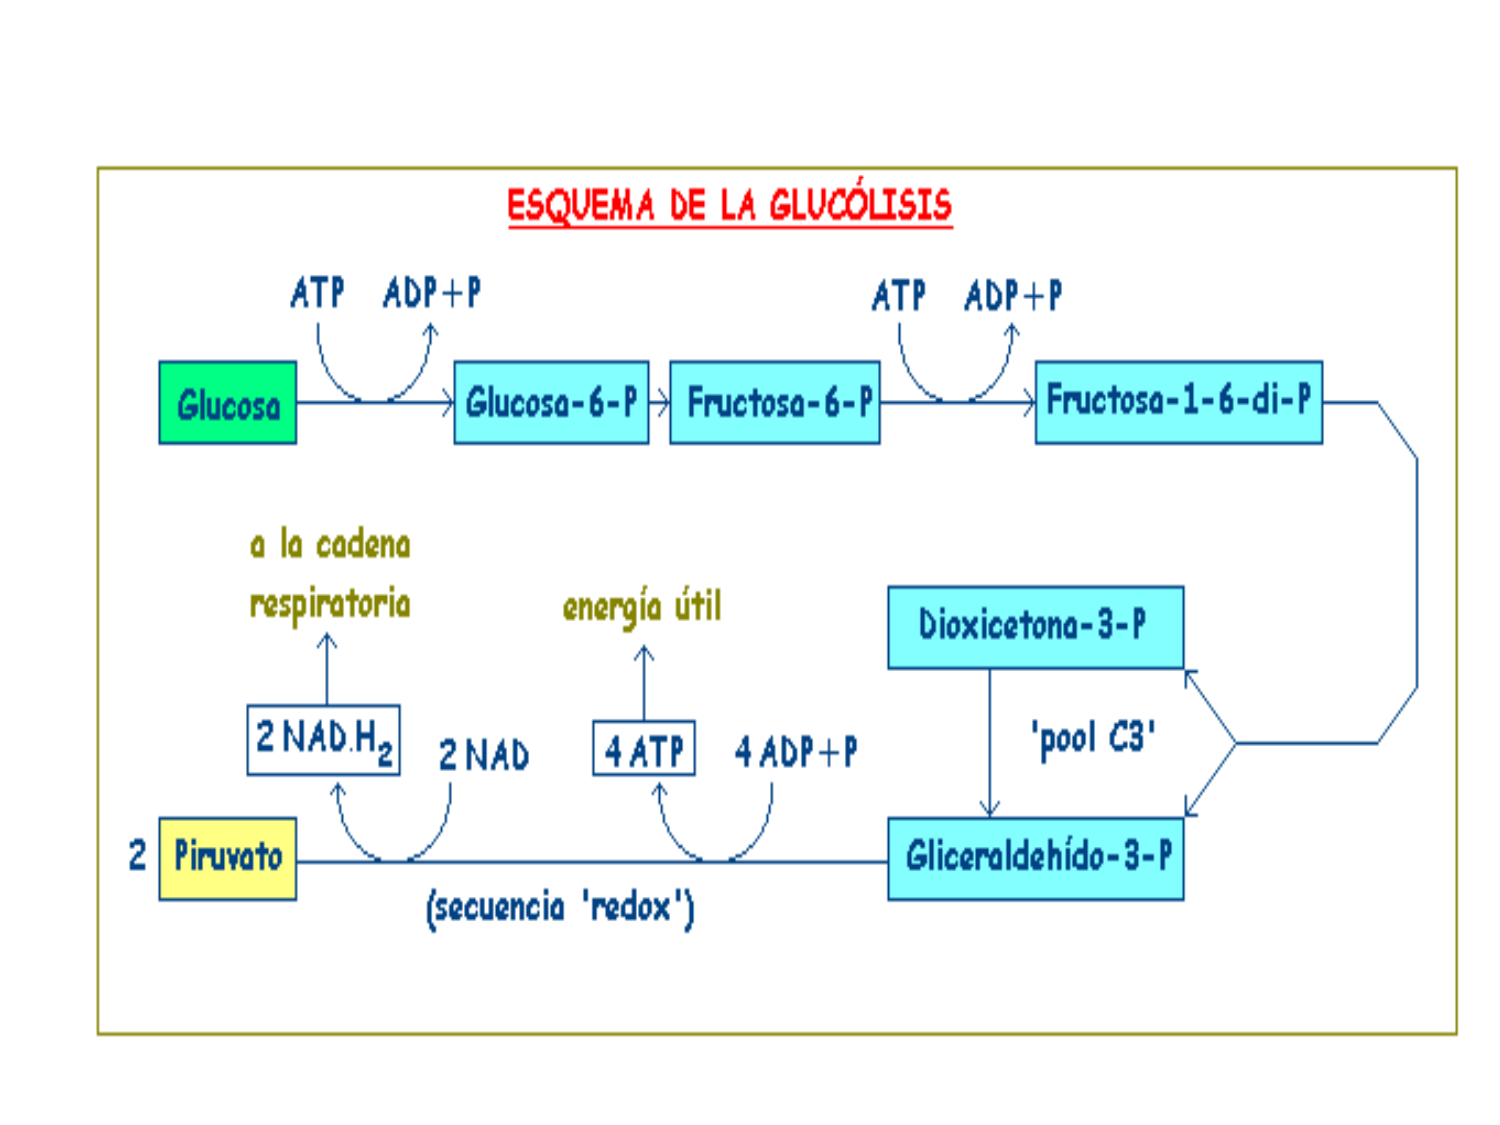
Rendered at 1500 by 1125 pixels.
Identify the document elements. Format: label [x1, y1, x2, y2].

list [81, 152, 1466, 1044]
